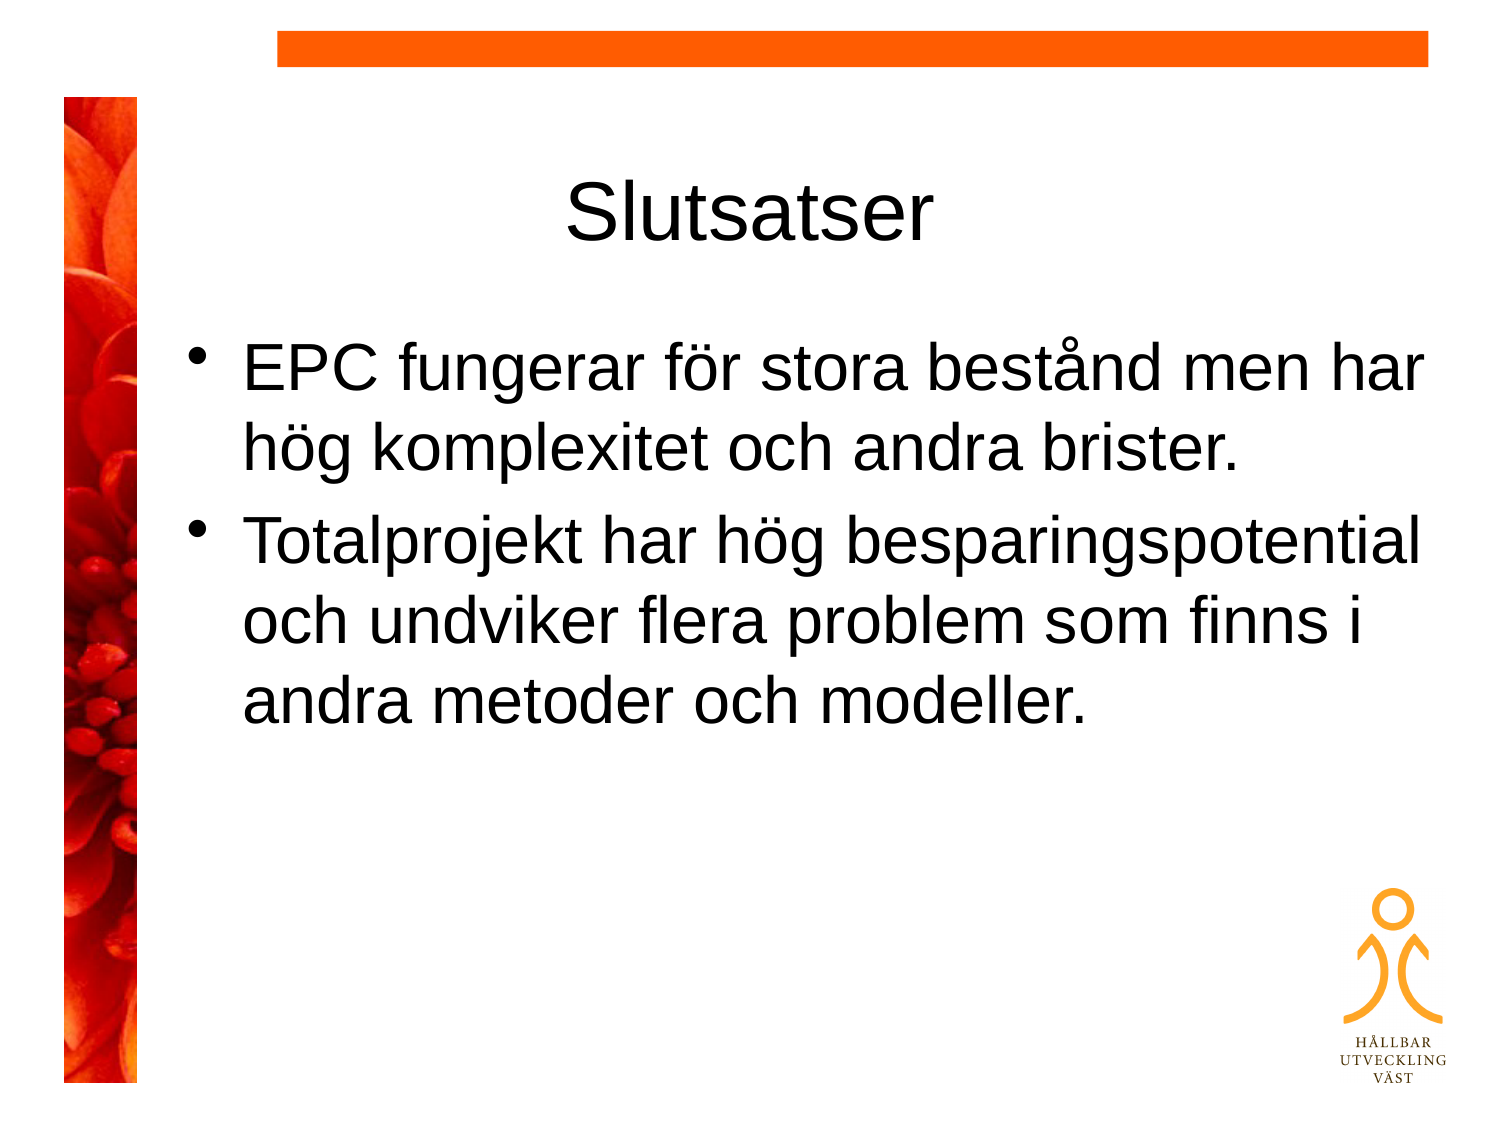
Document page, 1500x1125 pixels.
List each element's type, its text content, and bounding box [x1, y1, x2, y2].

list EPC fungerar för stora bestånd men har hög komplexitet och andra brister. Totalprojekt har hög besparingspotential och undviker flera problem som finns i andra metoder och modeller. [171, 316, 1459, 1059]
picture [64, 97, 137, 1083]
picture [1340, 887, 1447, 1083]
title Slutsatser [141, 113, 1425, 302]
text_box [277, 30, 1429, 68]
